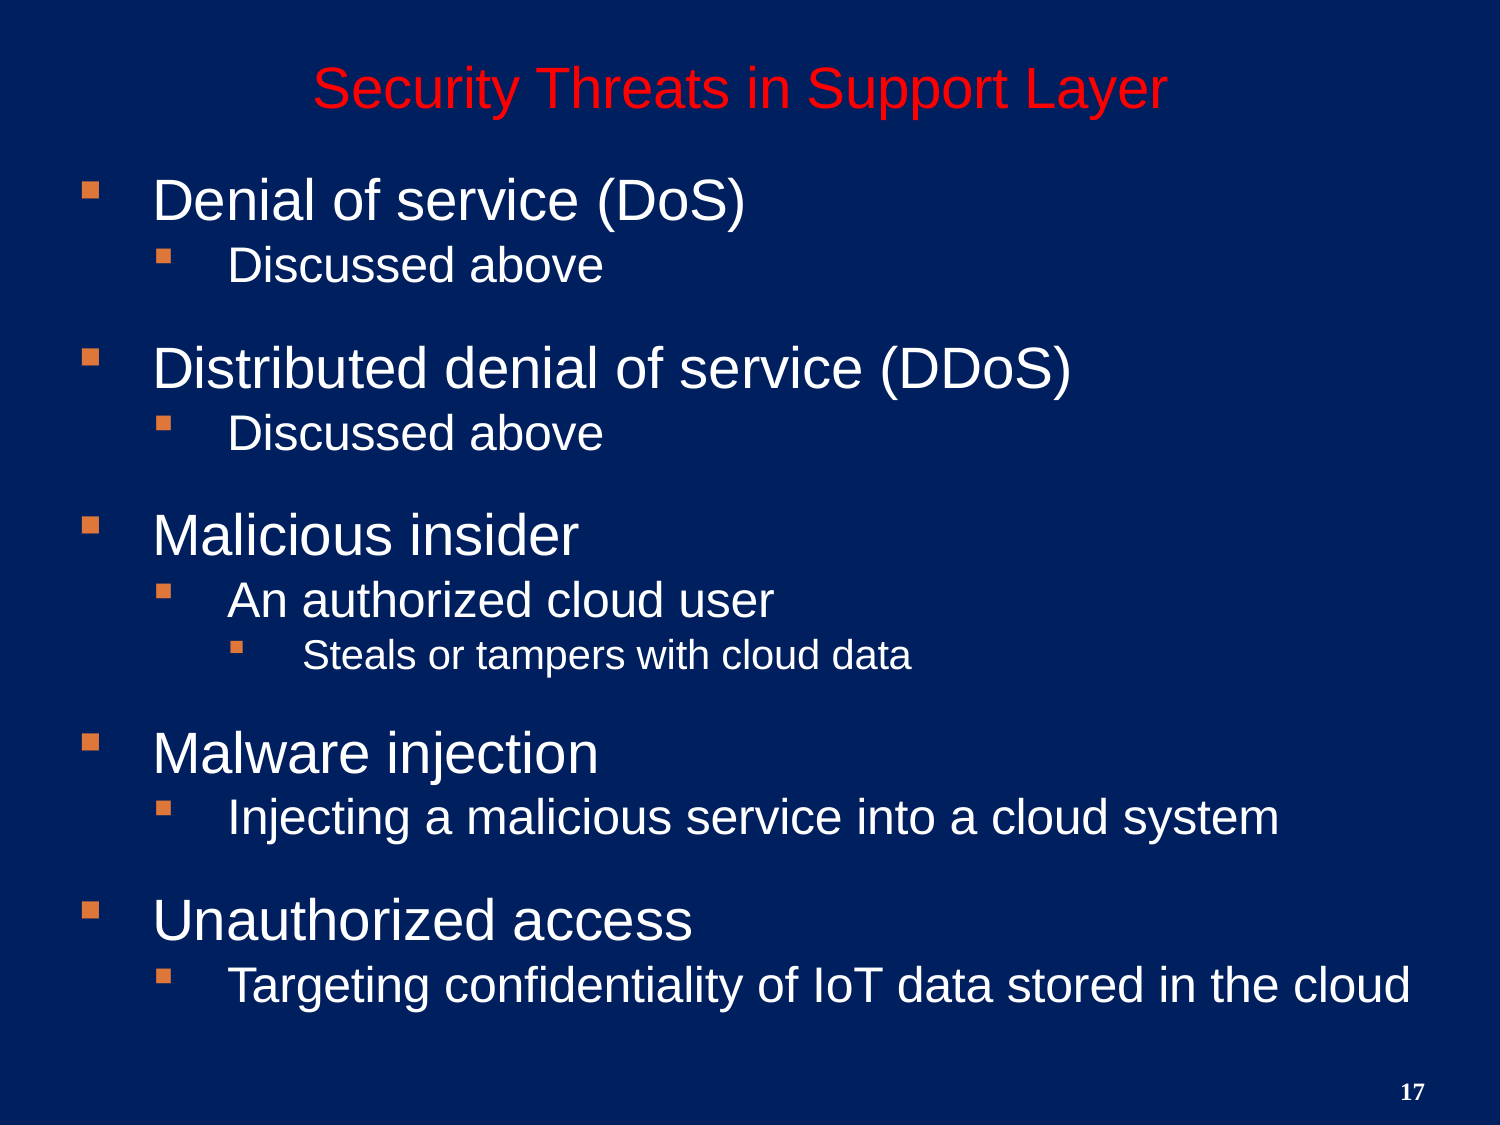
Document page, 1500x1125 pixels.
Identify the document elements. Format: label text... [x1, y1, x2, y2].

title Security Threats in Support Layer [24, 24, 1437, 238]
text_box Denial of service (DoS) Discussed above Distributed denial of service (DDoS) Discussed above Malicious insider An authorized cloud user Steals or tampers with cloud data Malware injection Injecting a malicious service into a cloud system Unauthorized access Targeting confidentiality of IoT data stored in the cloud [75, 162, 1462, 1073]
slide_number 17 [1080, 1074, 1425, 1125]
